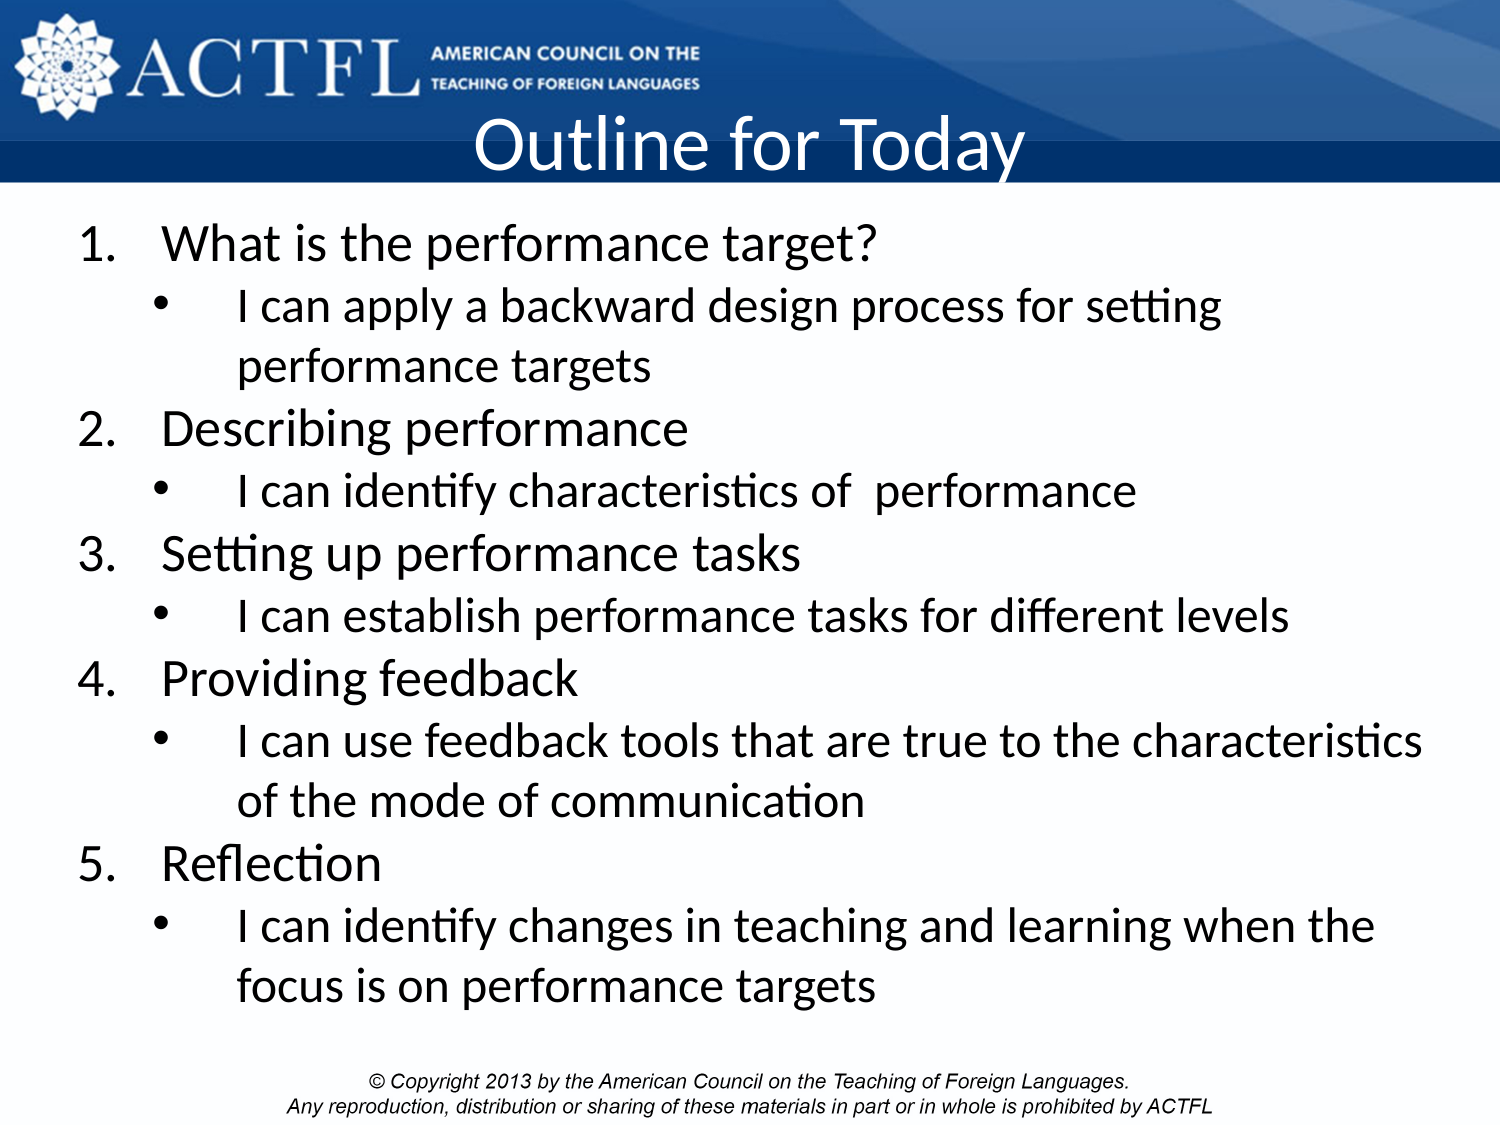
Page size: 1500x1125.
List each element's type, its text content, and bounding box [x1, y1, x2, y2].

title Outline for Today [75, 45, 1425, 199]
picture [0, 0, 1500, 1125]
text_box What is the performance target? I can apply a backward design process for setting performance targets Describing performance I can identify characteristics of performance Setting up performance tasks I can establish performance tasks for different levels Providing feedback I can use feedback tools that are true to the characteristics of the mode of communication Reflection I can identify changes in teaching and learning when the focus is on performance targets [62, 199, 1450, 1020]
